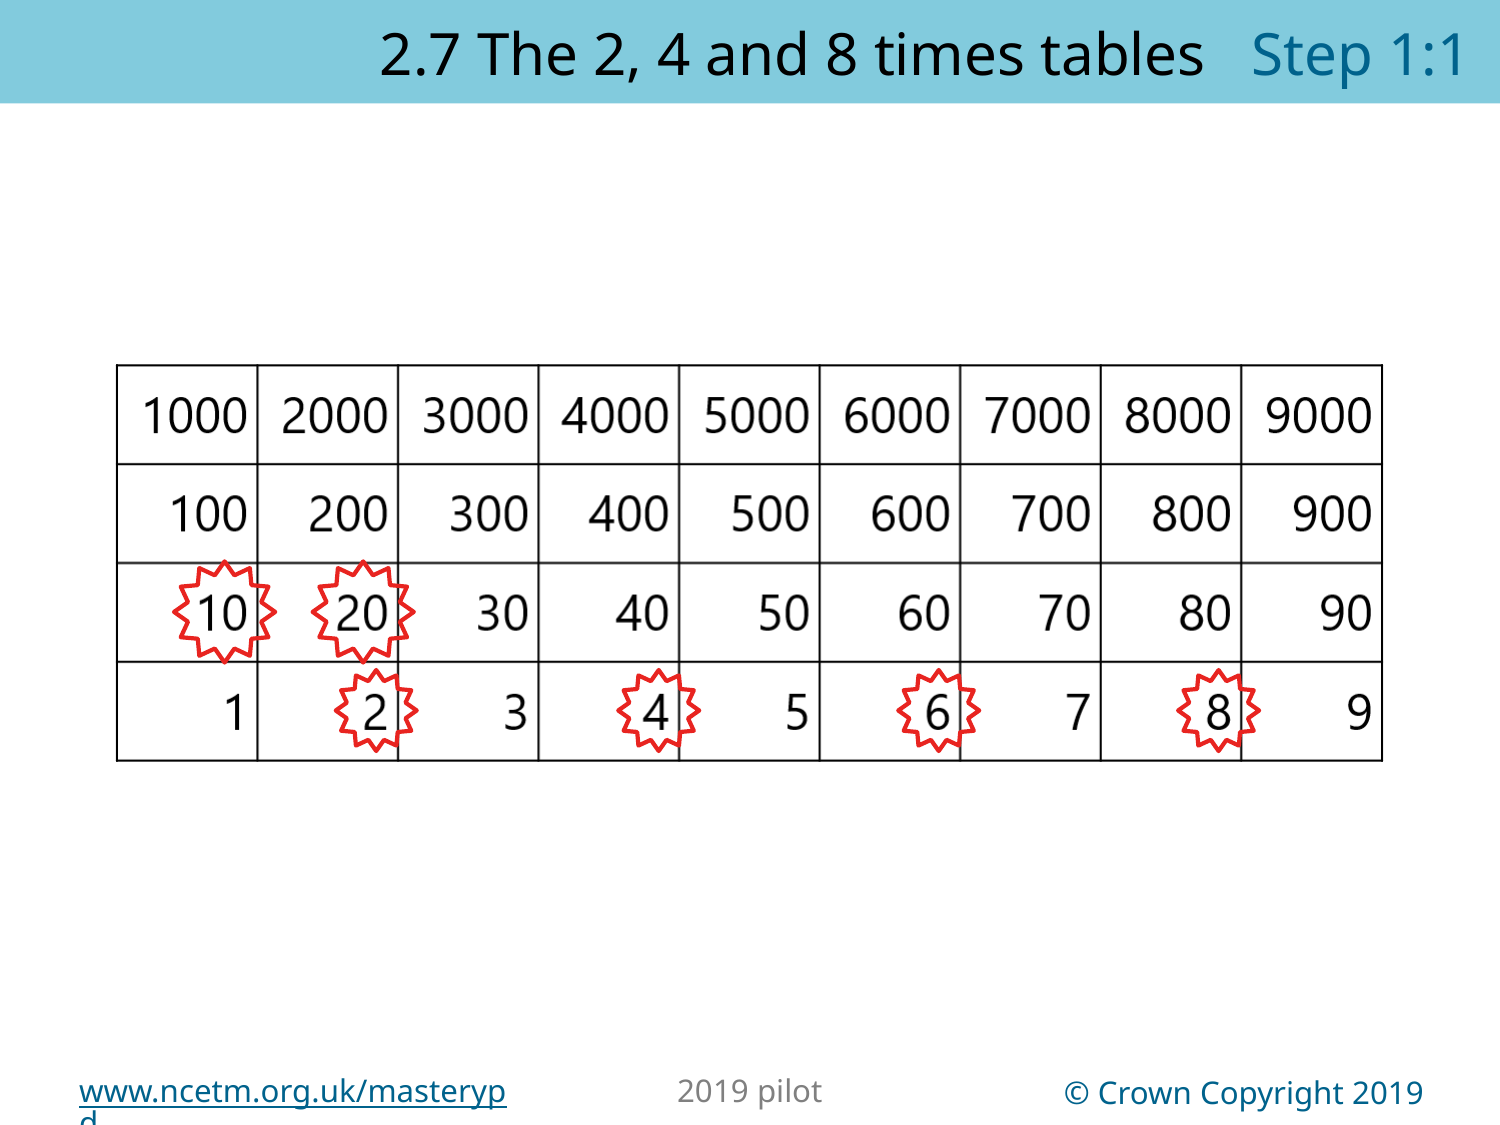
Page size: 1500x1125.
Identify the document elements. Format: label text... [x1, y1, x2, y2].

picture [115, 364, 1385, 771]
list 2.7 The 2, 4 and 8 times tables Step 1:1 [0, 0, 1500, 104]
